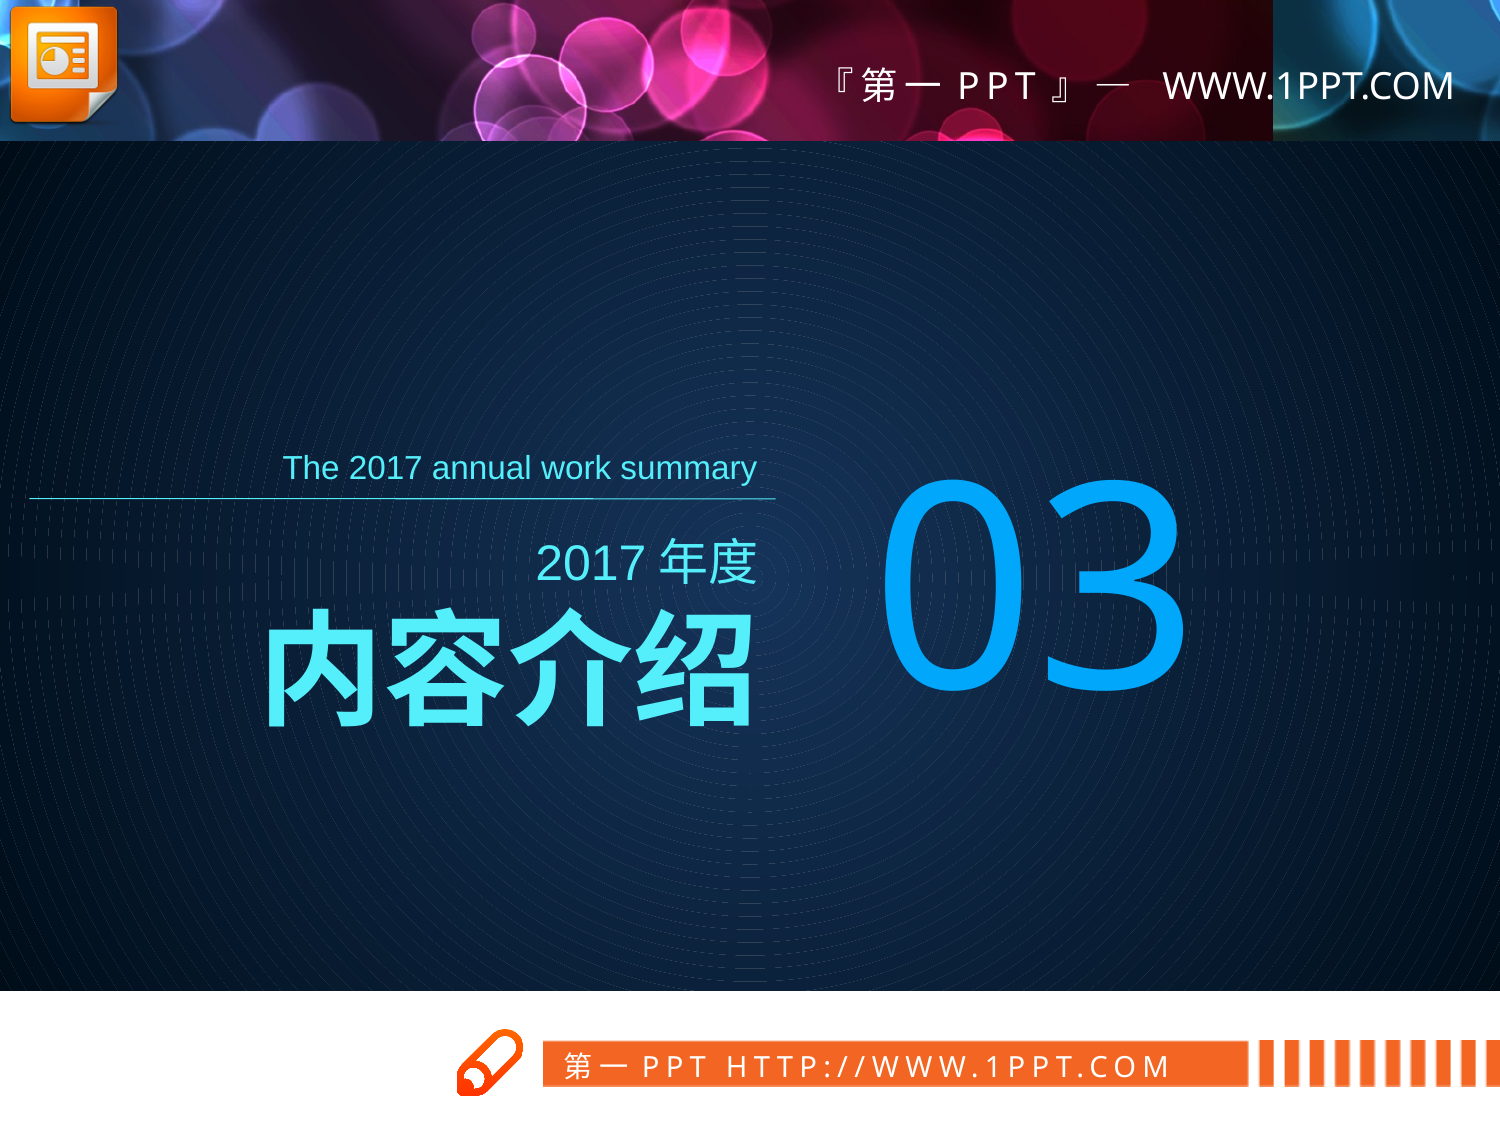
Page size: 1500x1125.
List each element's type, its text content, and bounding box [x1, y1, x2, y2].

picture [543, 1040, 1500, 1087]
text_box 03 [856, 394, 1215, 754]
picture [0, 0, 1500, 141]
text_box 2017年度 内容介绍 [243, 522, 773, 748]
text_box The 2017 annual work summary [267, 439, 773, 494]
